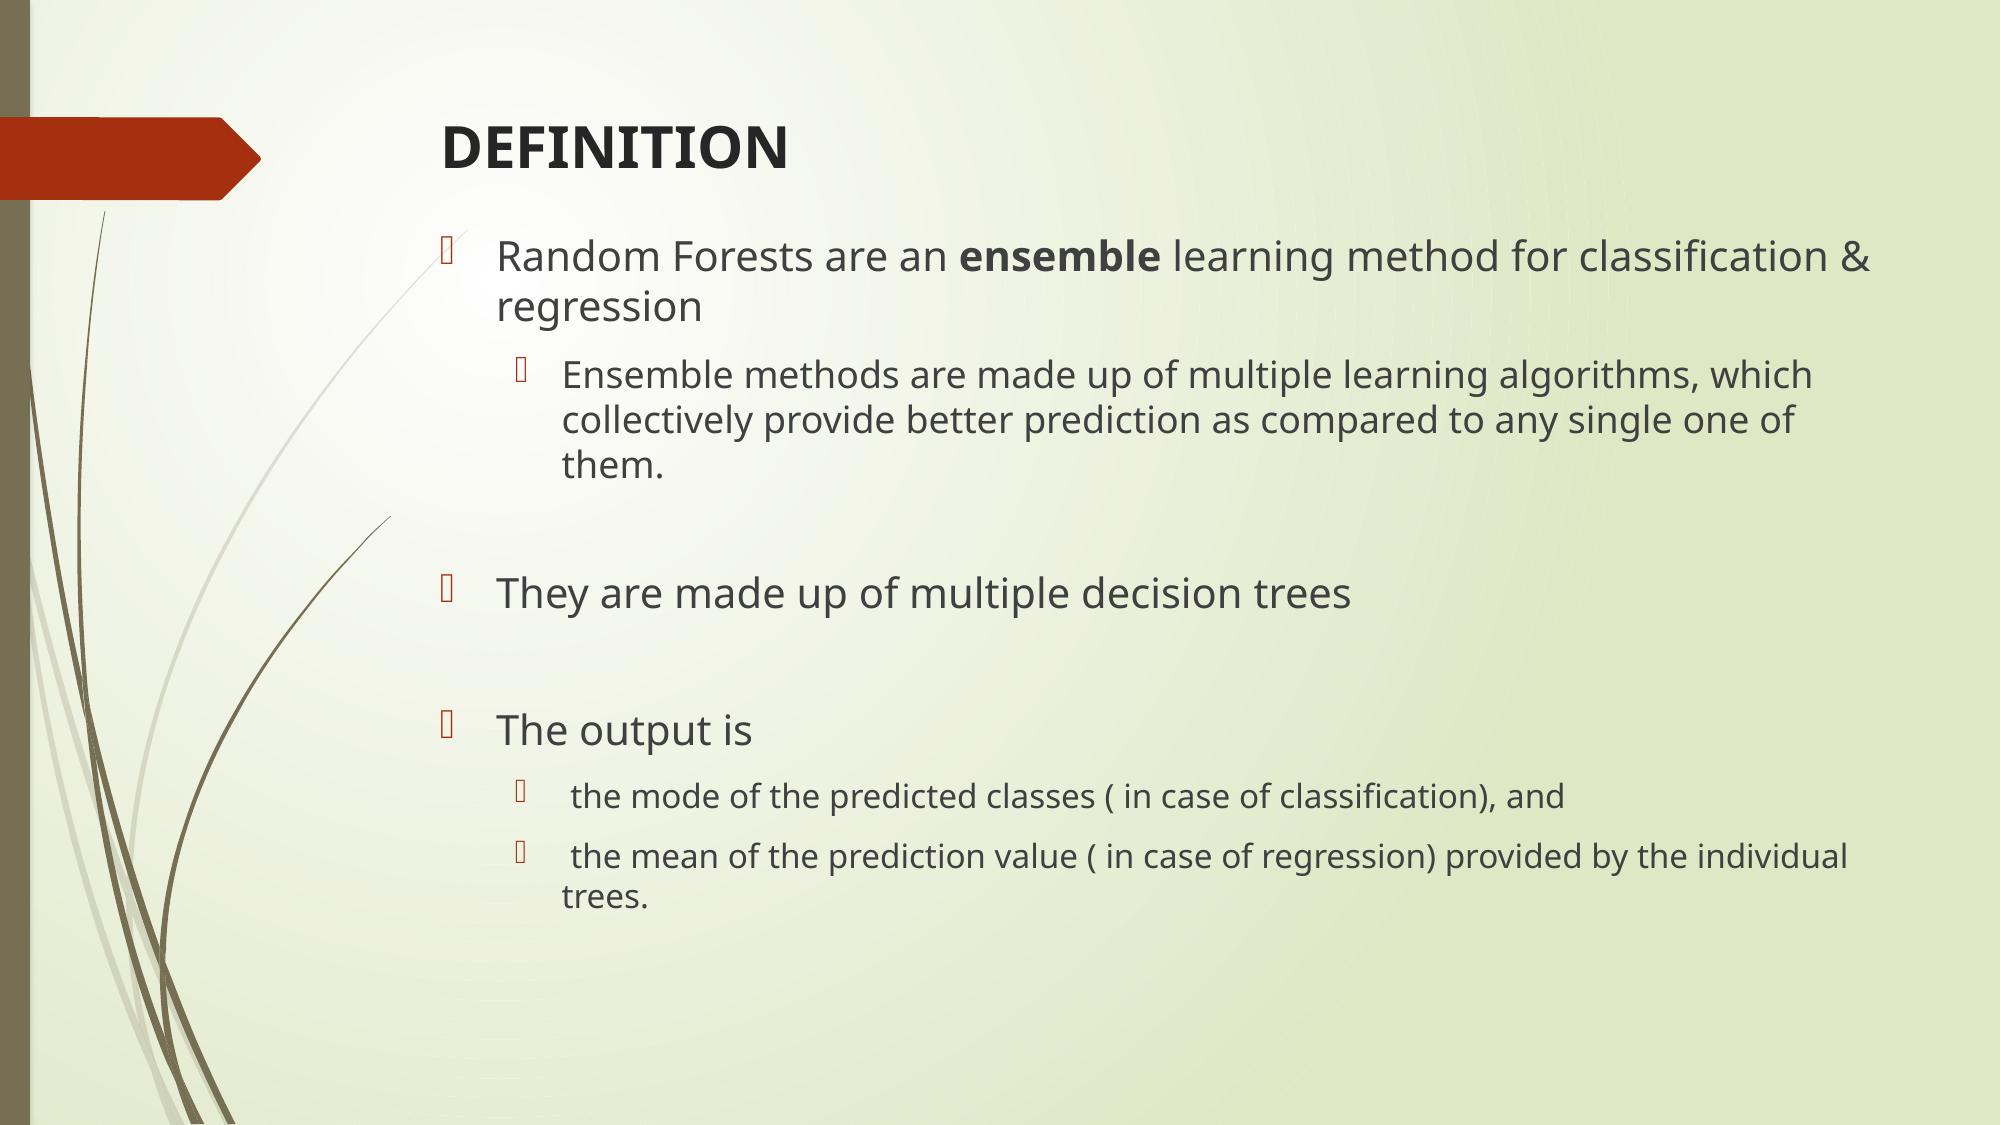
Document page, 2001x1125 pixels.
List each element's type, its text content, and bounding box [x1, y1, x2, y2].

list Random Forests are an ensemble learning method for classification & regression Ensemble methods are made up of multiple learning algorithms, which collectively provide better prediction as compared to any single one of them. They are made up of multiple decision trees The output is the mode of the predicted classes ( in case of classification), and the mean of the prediction value ( in case of regression) provided by the individual trees. [424, 222, 1888, 970]
title DEFINITION [425, 102, 1888, 188]
